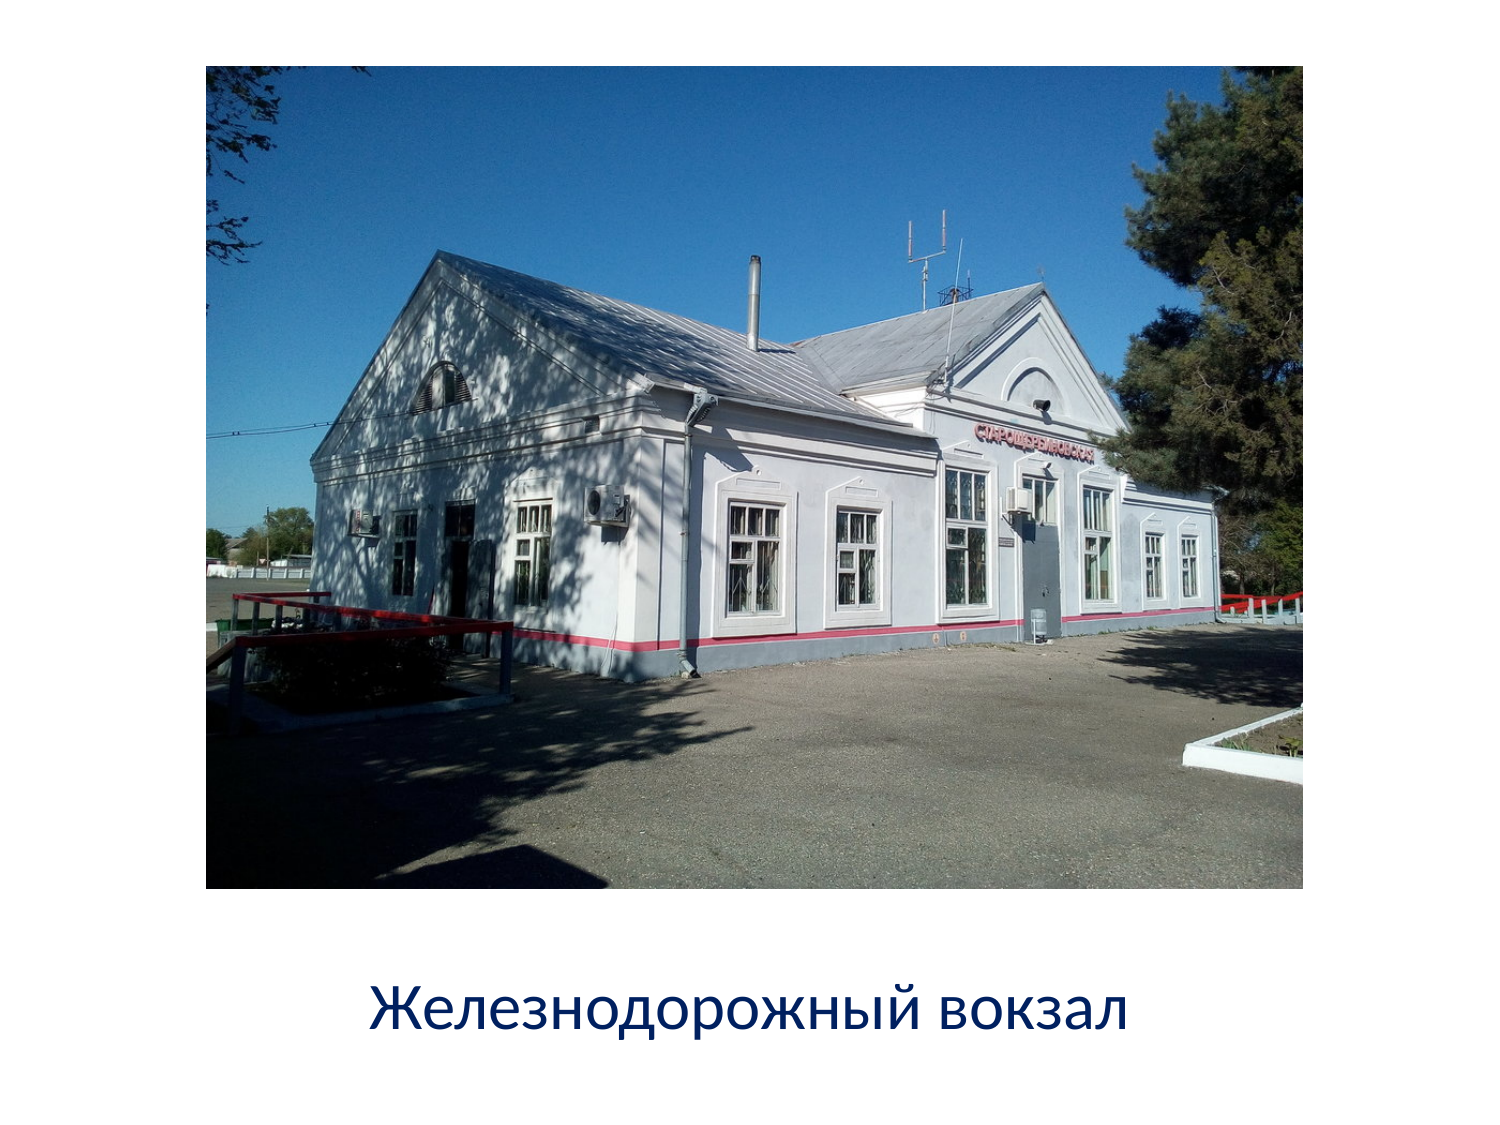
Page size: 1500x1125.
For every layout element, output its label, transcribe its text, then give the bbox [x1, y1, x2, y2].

title Железнодорожный вокзал [75, 916, 1425, 1090]
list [206, 66, 1304, 889]
